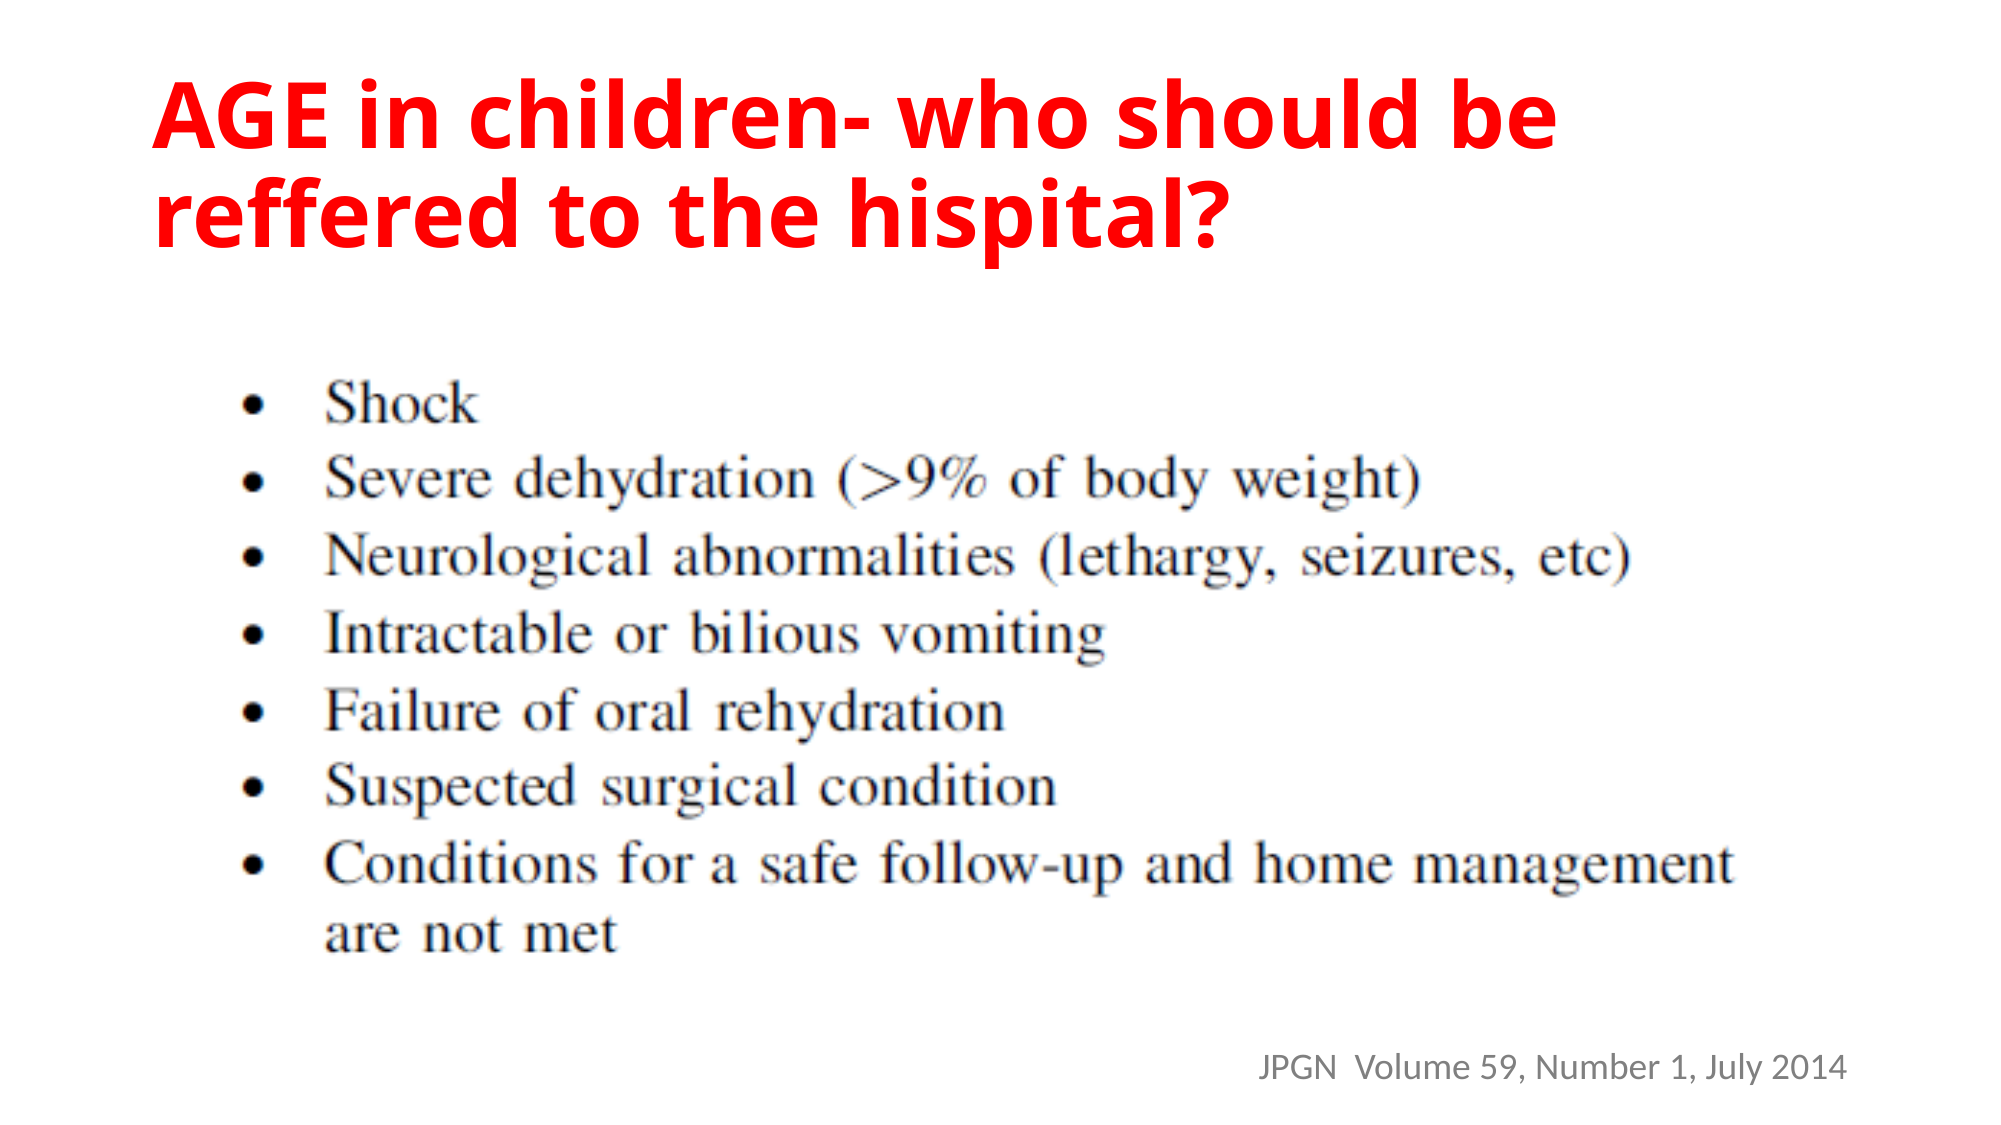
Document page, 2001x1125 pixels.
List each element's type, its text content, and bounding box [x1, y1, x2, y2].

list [178, 346, 1790, 993]
text_box JPGN Volume 59, Number 1, July 2014 [1243, 1034, 2000, 1095]
title AGE in children- who should be reffered to the hispital? [137, 59, 1863, 278]
